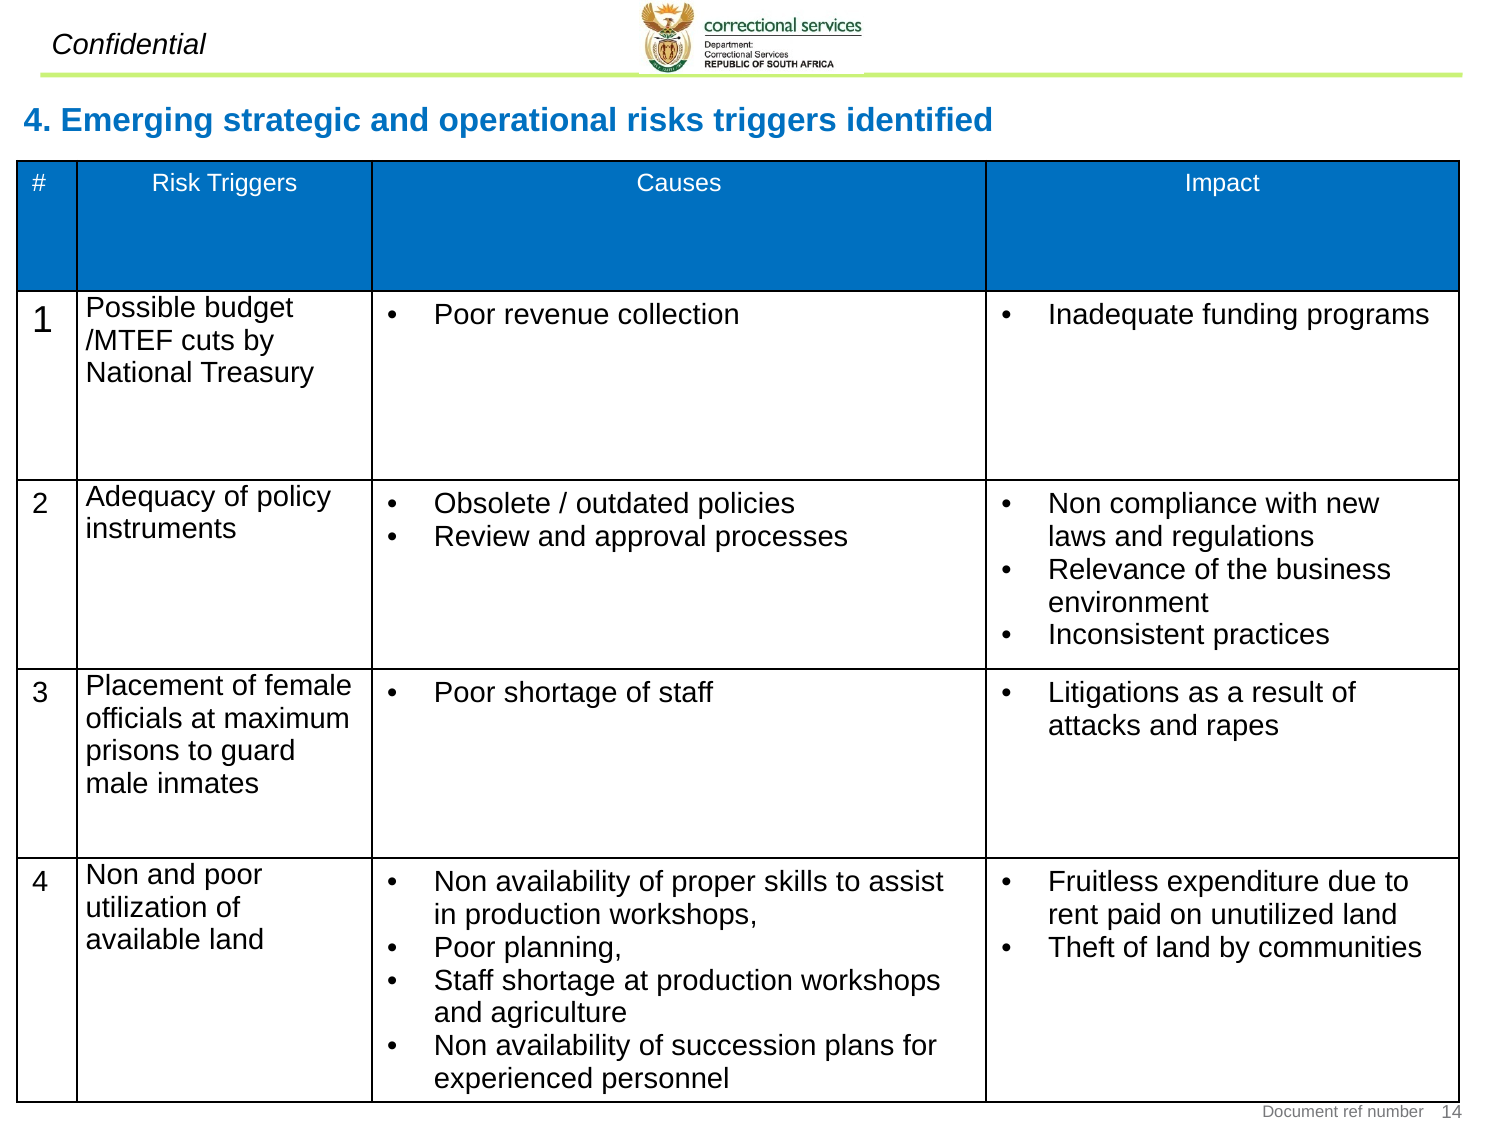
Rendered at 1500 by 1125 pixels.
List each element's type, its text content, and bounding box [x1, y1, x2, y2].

table_cell Placement of female officials at maximum prisons to guard male inmates [78, 670, 371, 857]
table_cell Obsolete / outdated policies Review and approval processes [373, 481, 985, 668]
table_cell Fruitless expenditure due to rent paid on unutilized land Theft of land by communities [987, 859, 1458, 1101]
table_cell Non compliance with new laws and regulations Relevance of the business environment Inconsistent practices [987, 481, 1458, 668]
table_cell Litigations as a result of attacks and rapes [987, 670, 1458, 857]
table_cell Non availability of proper skills to assist in production workshops, Poor planning, Staff shortage at production workshops and agriculture Non availability of succession plans for experienced personnel [373, 859, 985, 1101]
table_cell 4 [18, 859, 76, 1101]
table_cell 2 [18, 481, 76, 668]
table_cell Poor shortage of staff [373, 670, 985, 857]
table_header Impact [987, 162, 1458, 290]
table_cell Inadequate funding programs [987, 292, 1458, 479]
title 4. Emerging strategic and operational risks triggers identified [23, 97, 1477, 139]
table_cell Possible budget /MTEF cuts by National Treasury [78, 292, 371, 479]
table_header Risk Triggers [78, 162, 371, 290]
table_cell 3 [18, 670, 76, 857]
table_cell Non and poor utilization of available land [78, 859, 371, 1101]
table_cell 1 [18, 292, 76, 479]
table_cell Adequacy of policy instruments [78, 481, 371, 668]
picture [639, 0, 864, 74]
table_header Causes [373, 162, 985, 290]
table_cell Poor revenue collection [373, 292, 985, 479]
table_header # [18, 162, 76, 290]
